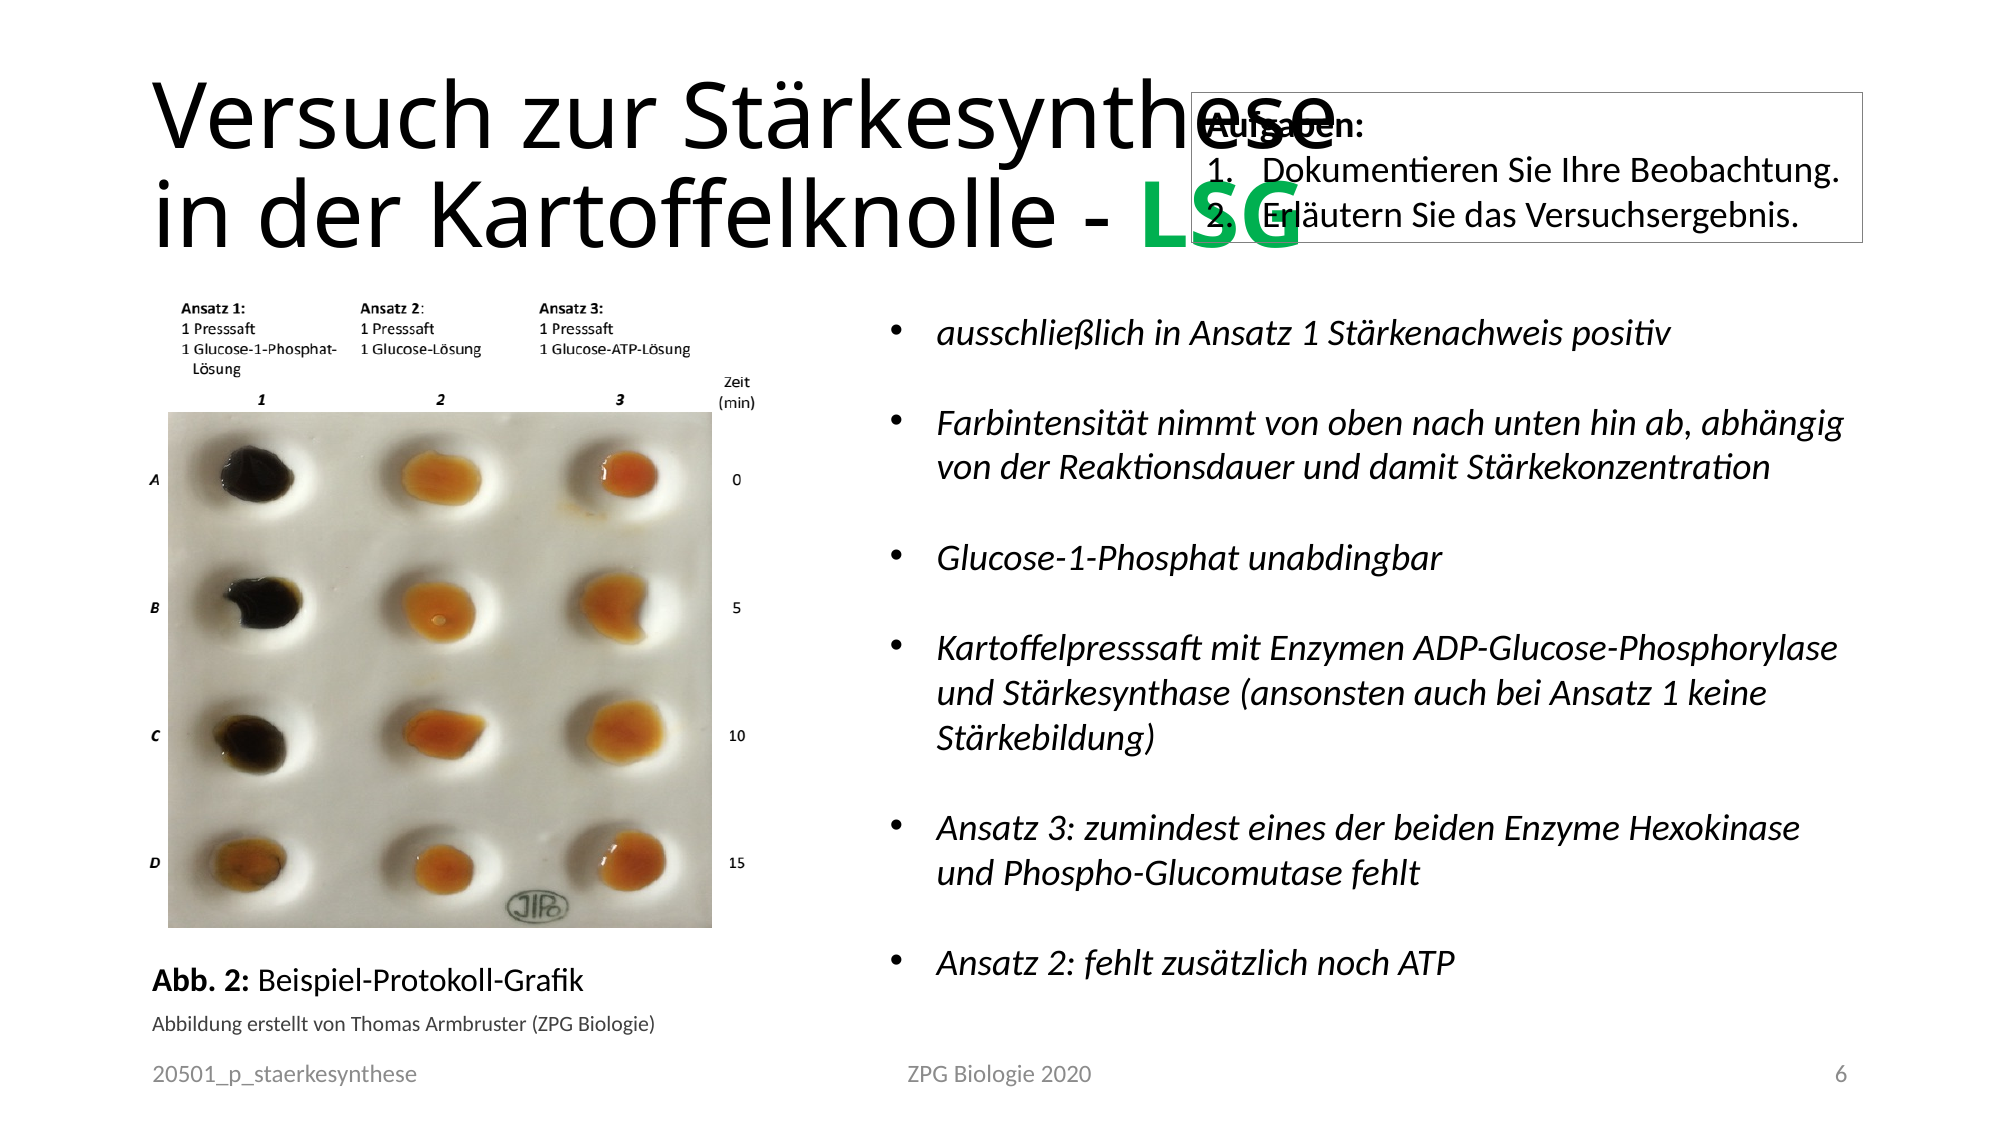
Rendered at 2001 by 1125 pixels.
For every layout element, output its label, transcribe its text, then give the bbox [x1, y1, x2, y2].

footer ZPG Biologie 2020 [662, 1042, 1338, 1103]
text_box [137, 300, 758, 928]
text_box Abb. 2: Beispiel-Protokoll-Grafik Abbildung erstellt von Thomas Armbruster (ZPG Biologie) [137, 951, 685, 1046]
text_box ausschließlich in Ansatz 1 Stärkenachweis positiv Farbintensität nimmt von oben nach unten hin ab, abhängig von der Reaktionsdauer und damit Stärkekonzentration Glucose-1-Phosphat unabdingbar Kartoffelpresssaft mit Enzymen ADP-Glucose-Phosphorylase und Stärkesynthase (ansonsten auch bei Ansatz 1 keine Stärkebildung) Ansatz 3: zumindest eines der beiden Enzyme Hexokinase und Phospho-Glucomutase fehlt Ansatz 2: fehlt zusätzlich noch ATP [837, 300, 1863, 990]
text_box Aufgaben: Dokumentieren Sie Ihre Beobachtung. Erläutern Sie das Versuchsergebnis. [1191, 92, 1863, 243]
title Versuch zur Stärkesynthese in der Kartoffelknolle - LSG [137, 59, 1863, 278]
slide_number 20501_p_staerkesynthese [137, 1046, 588, 1103]
slide_number 6 [1412, 1042, 1863, 1103]
